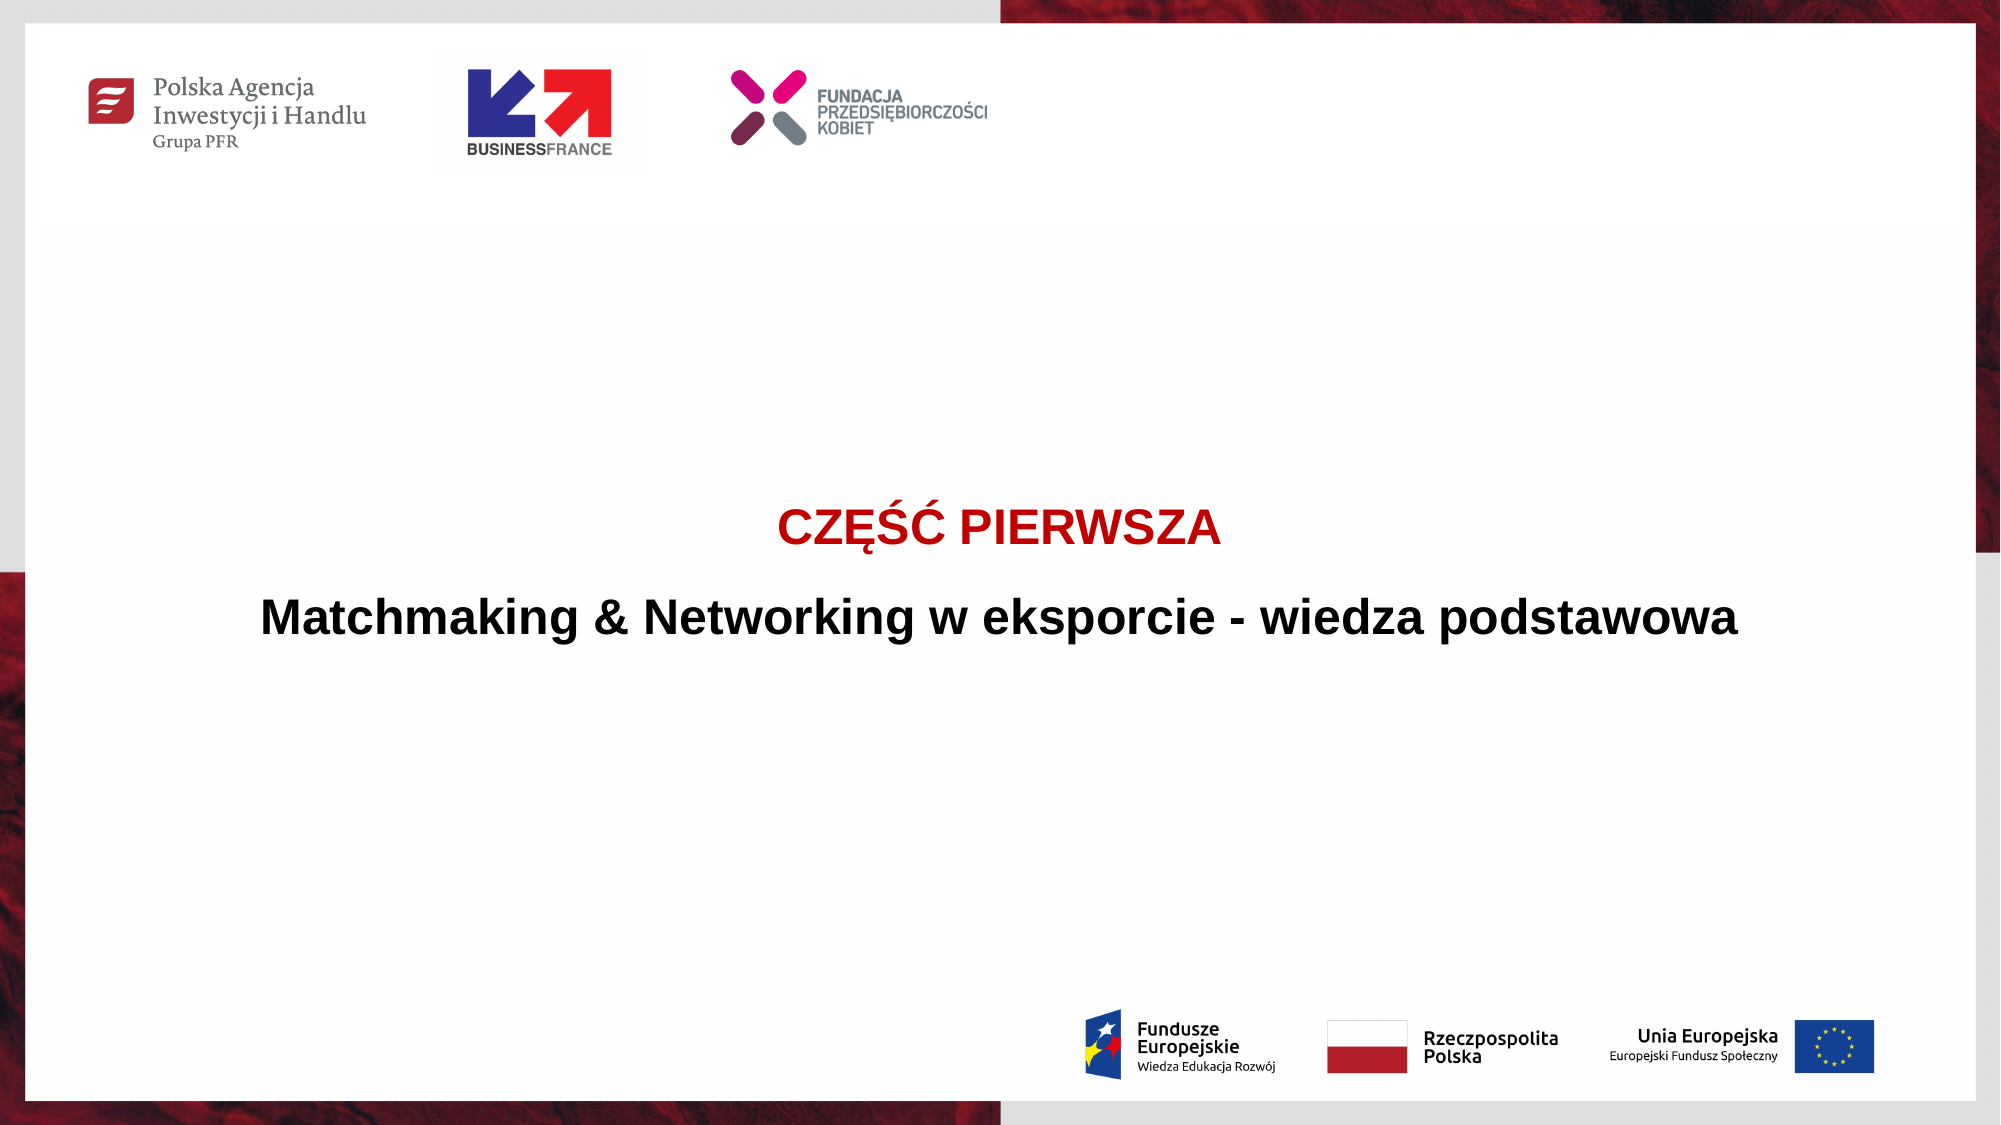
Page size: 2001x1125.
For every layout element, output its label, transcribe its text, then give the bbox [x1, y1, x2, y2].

picture [0, 0, 2001, 1125]
title CZĘŚĆ PIERWSZA Matchmaking & Networking w eksporcie - wiedza podstawowa [137, 472, 1863, 653]
